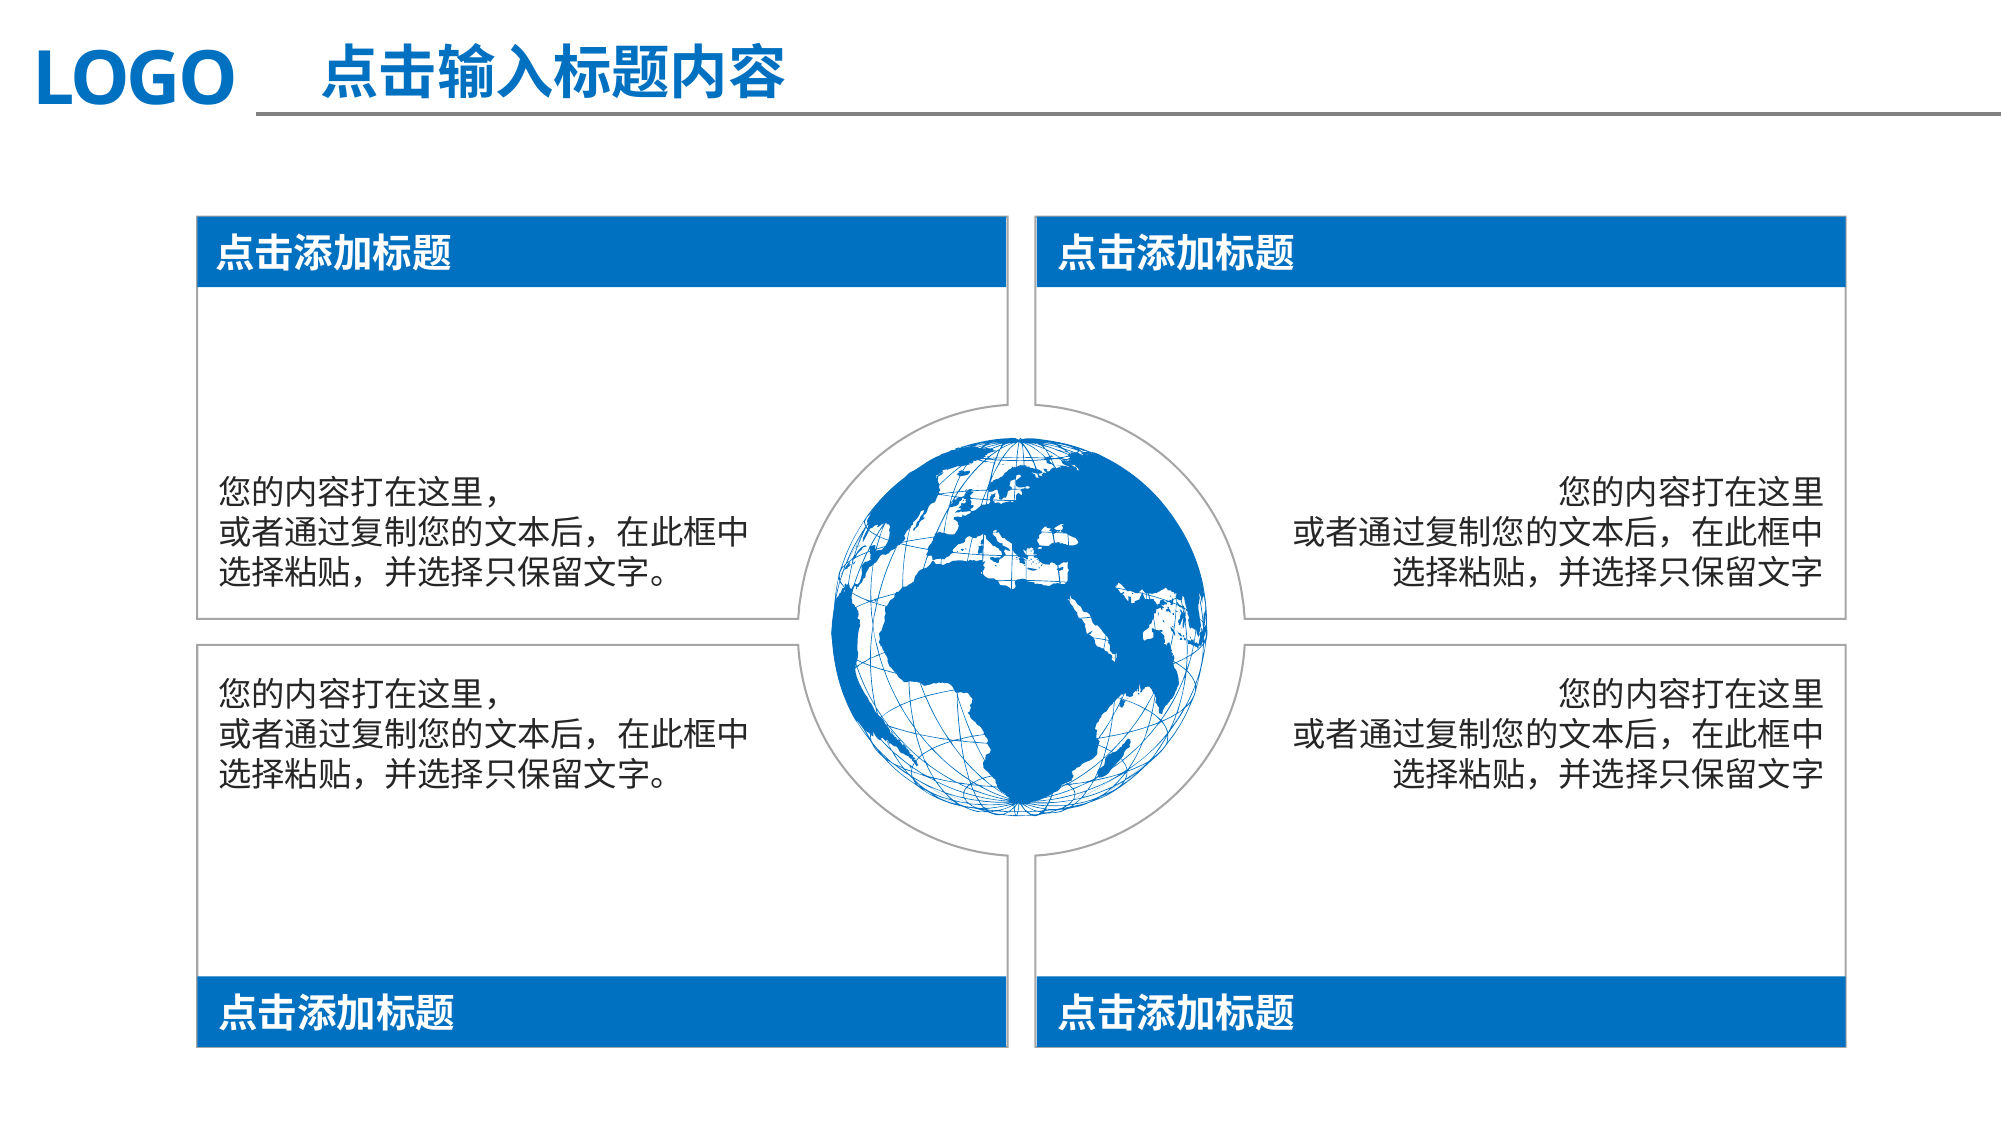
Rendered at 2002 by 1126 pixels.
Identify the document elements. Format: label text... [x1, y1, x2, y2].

text_box 您的内容打在这里 或者通过复制您的文本后，在此框中 选择粘贴，并选择只保留文字 [1035, 216, 1846, 619]
text_box 点击输入标题内容 [283, 27, 824, 113]
text_box 您的内容打在这里， 或者通过复制您的文本后，在此框中 选择粘贴，并选择只保留文字。 [197, 216, 1008, 619]
text_box 点击添加标题 [1036, 216, 1846, 288]
text_box 点击添加标题 [1036, 976, 1846, 1047]
text_box 您的内容打在这里 或者通过复制您的文本后，在此框中 选择粘贴，并选择只保留文字 [1035, 644, 1846, 1047]
text_box 点击添加标题 [197, 216, 1007, 288]
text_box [830, 436, 1209, 817]
text_box 您的内容打在这里， 或者通过复制您的文本后，在此框中 选择粘贴，并选择只保留文字。 [197, 644, 1008, 1047]
text_box 点击添加标题 [197, 976, 1007, 1047]
